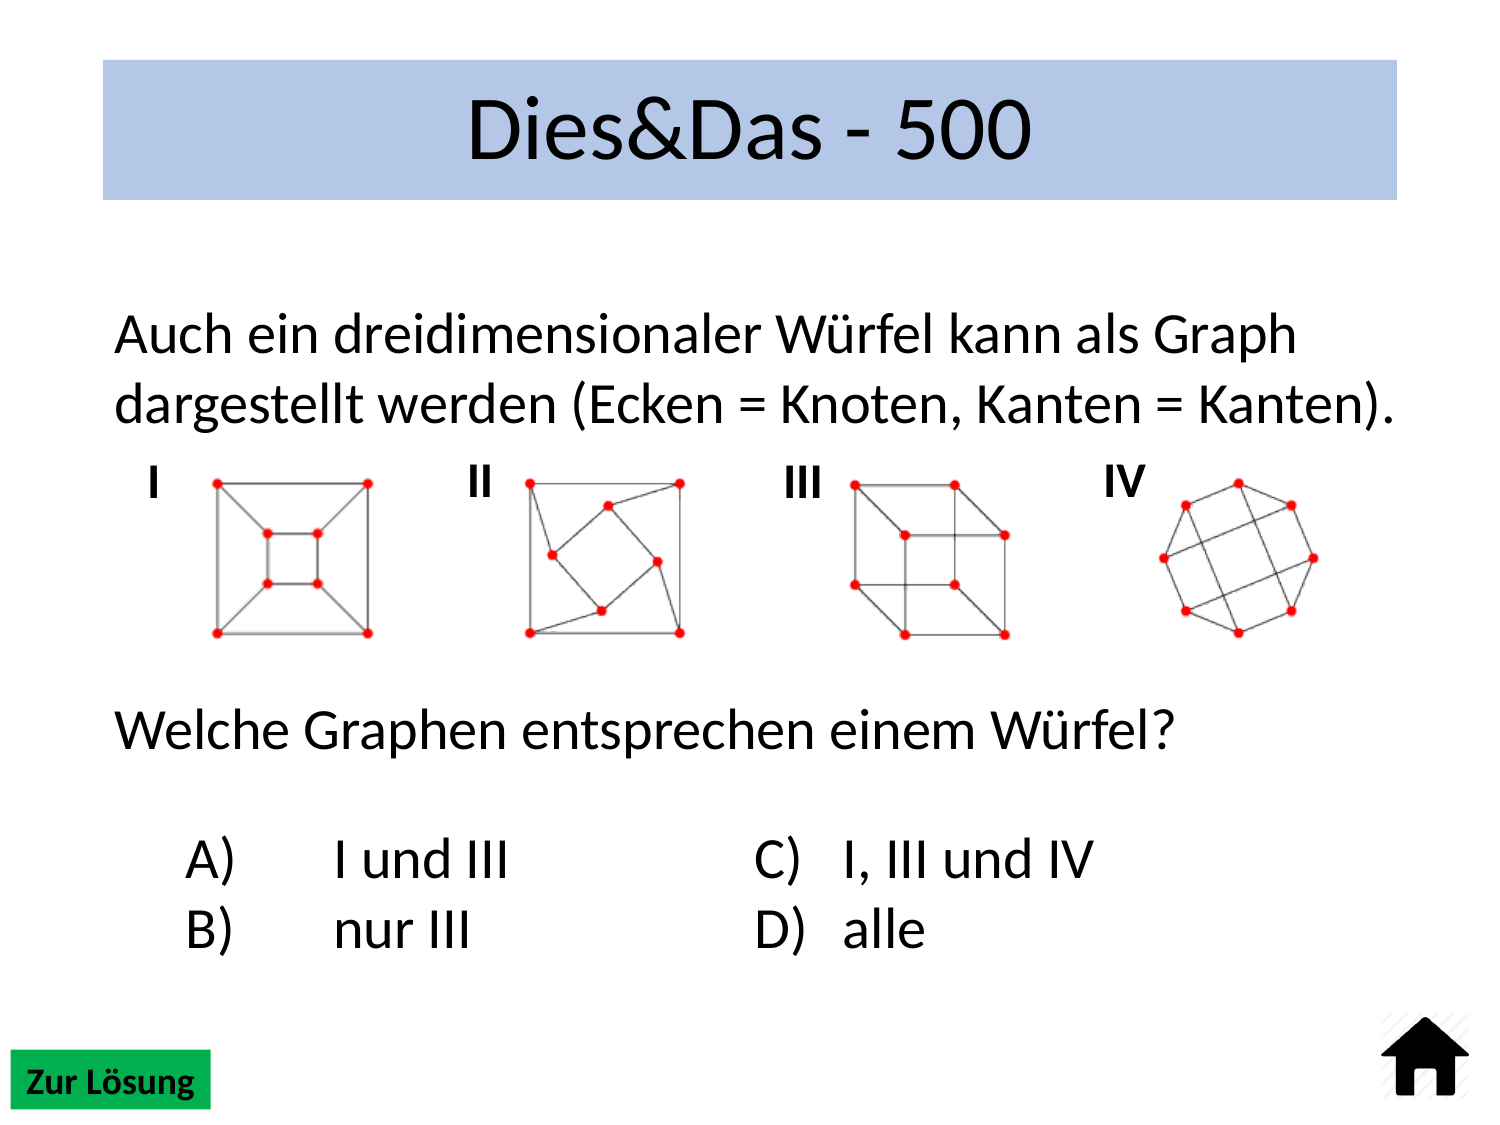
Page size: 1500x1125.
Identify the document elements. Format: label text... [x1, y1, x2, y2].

text_box II [452, 440, 509, 516]
picture [1381, 1012, 1469, 1100]
picture [1137, 464, 1338, 647]
title Dies&Das - 500 [103, 59, 1397, 200]
picture [512, 465, 713, 652]
picture [199, 464, 400, 660]
text_box IV [1088, 440, 1161, 516]
text_box Auch ein dreidimensionaler Würfel kann als Graph dargestellt werden (Ecken = Knoten, Kanten = Kanten). Welche Graphen entsprechen einem Würfel? [99, 287, 1450, 775]
text_box A) I und III B) nur III C) I, III und IV D) alle [112, 812, 1397, 1084]
text_box Zur Lösung [10, 1049, 211, 1110]
text_box III [768, 440, 838, 516]
picture [837, 464, 1038, 661]
text_box [74, 262, 1425, 1000]
text_box I [132, 440, 176, 516]
